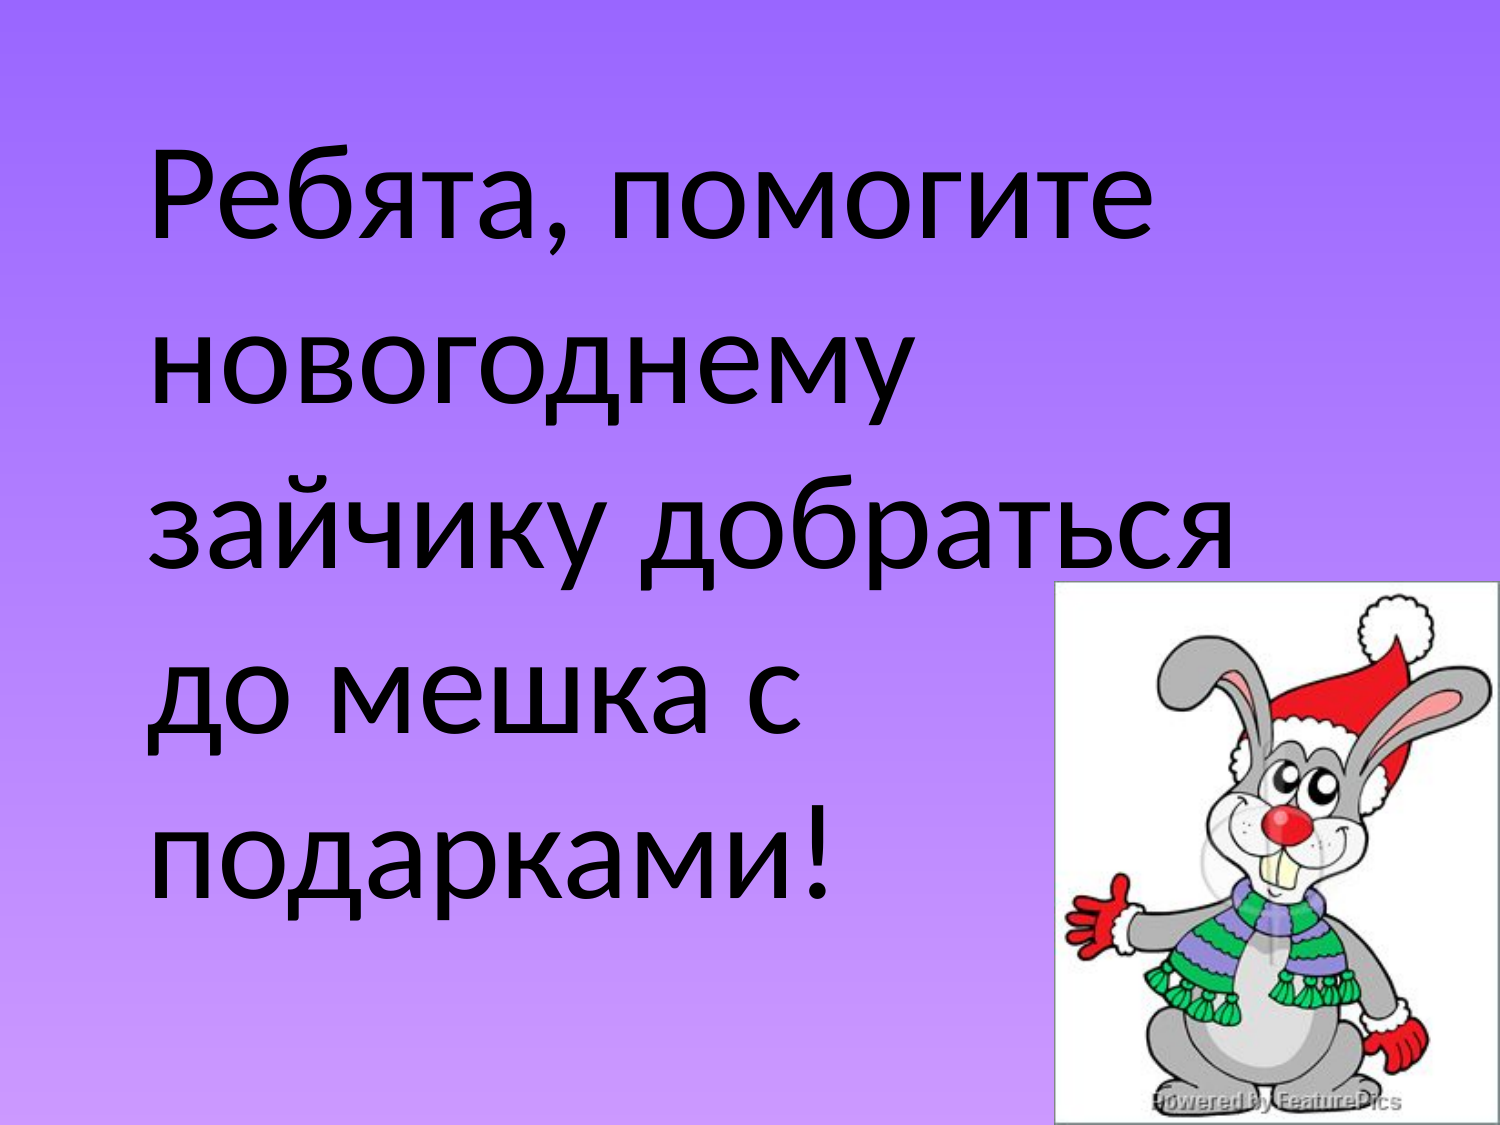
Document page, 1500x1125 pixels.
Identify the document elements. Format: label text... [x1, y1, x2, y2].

picture [1054, 581, 1500, 1125]
list Ребята, помогите новогоднему зайчику добраться до мешка с подарками! [74, 93, 1426, 1006]
